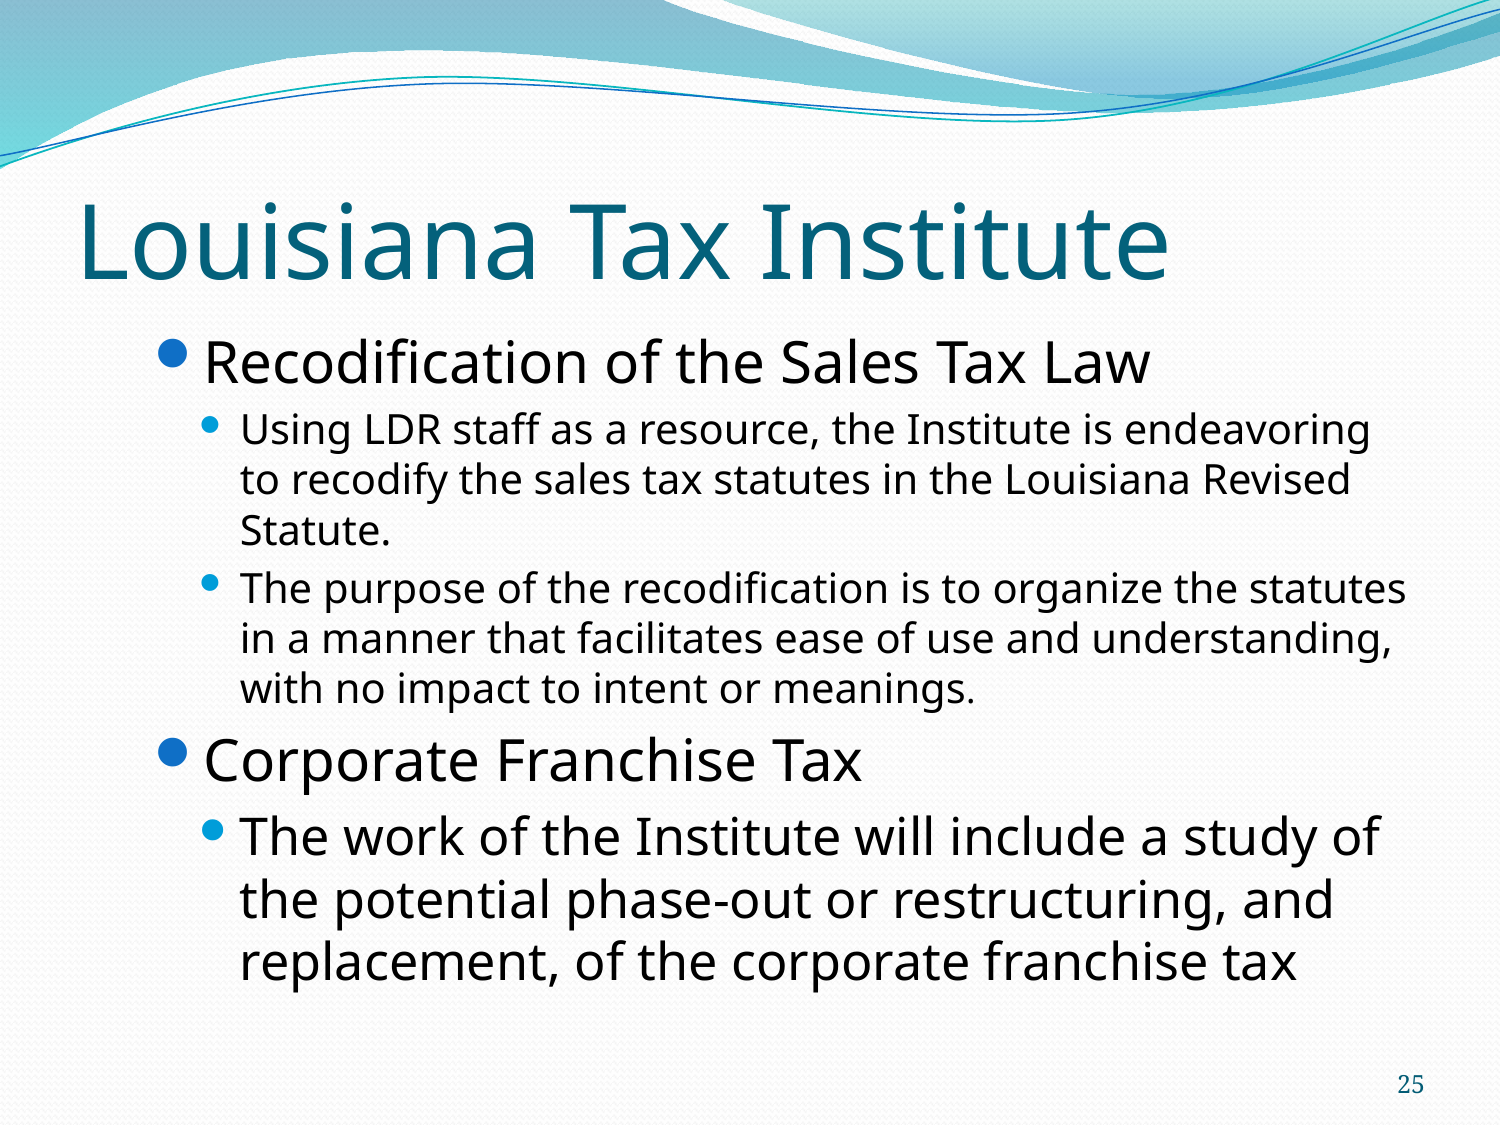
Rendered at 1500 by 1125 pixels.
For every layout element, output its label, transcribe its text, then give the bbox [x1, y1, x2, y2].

text_box Louisiana Tax Institute [74, 112, 1438, 300]
slide_number 25 [1299, 1042, 1425, 1103]
text_box Recodification of the Sales Tax Law Using LDR staff as a resource, the Institute is endeavoring to recodify the sales tax statutes in the Louisiana Revised Statute. The purpose of the recodification is to organize the statutes in a manner that facilitates ease of use and understanding, with no impact to intent or meanings. Corporate Franchise Tax The work of the Institute will include a study of the potential phase-out or restructuring, and replacement, of the corporate franchise tax [74, 317, 1425, 1038]
